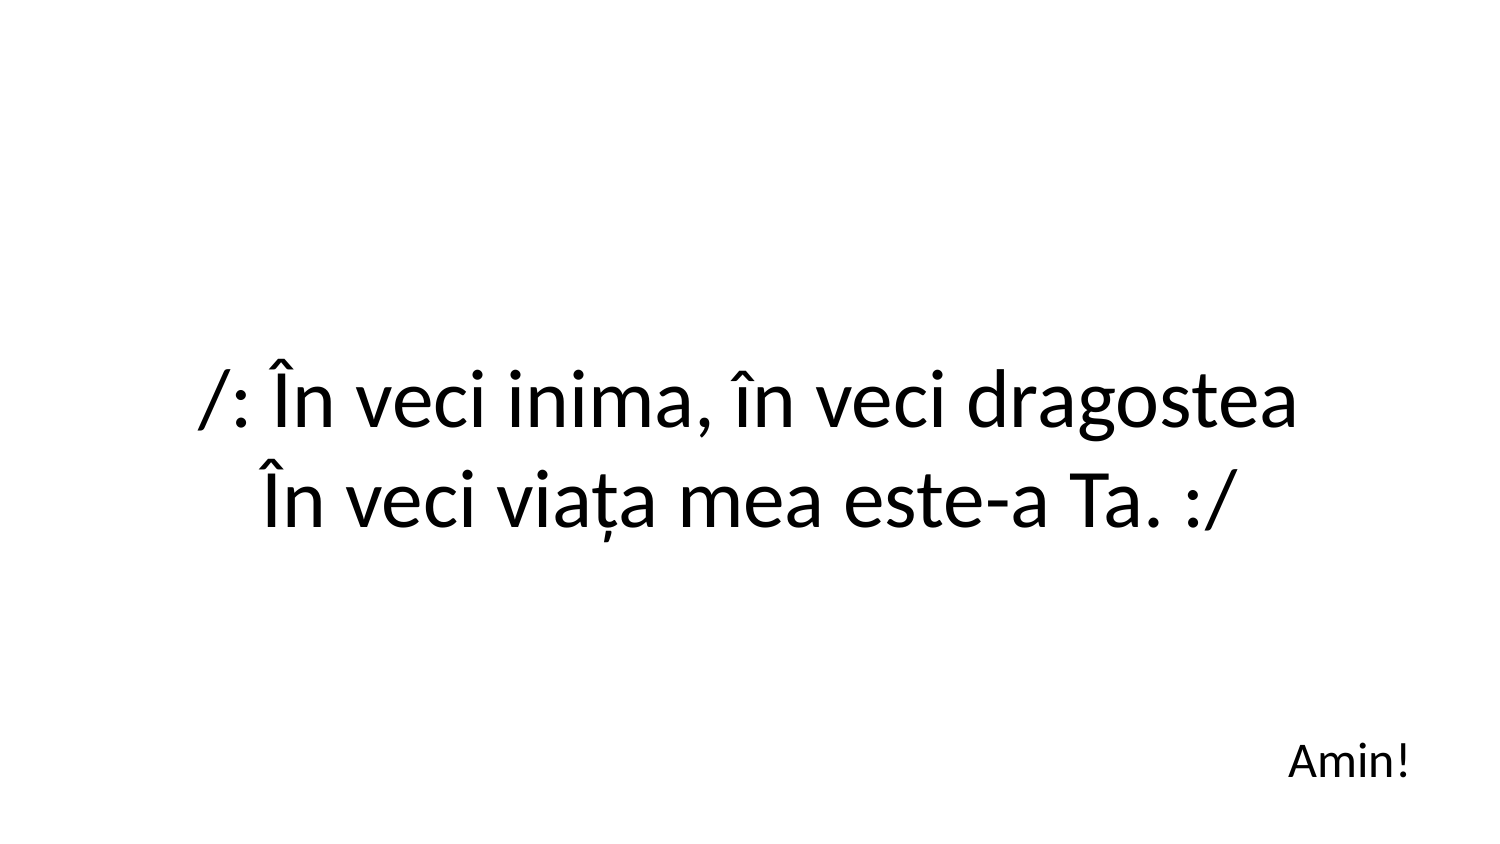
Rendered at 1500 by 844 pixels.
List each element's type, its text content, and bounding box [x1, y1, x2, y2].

text_box Amin! [1273, 674, 1427, 795]
text_box /: În veci inima, în veci dragostea În veci viața mea este-a Ta. :/ [183, 292, 1316, 552]
